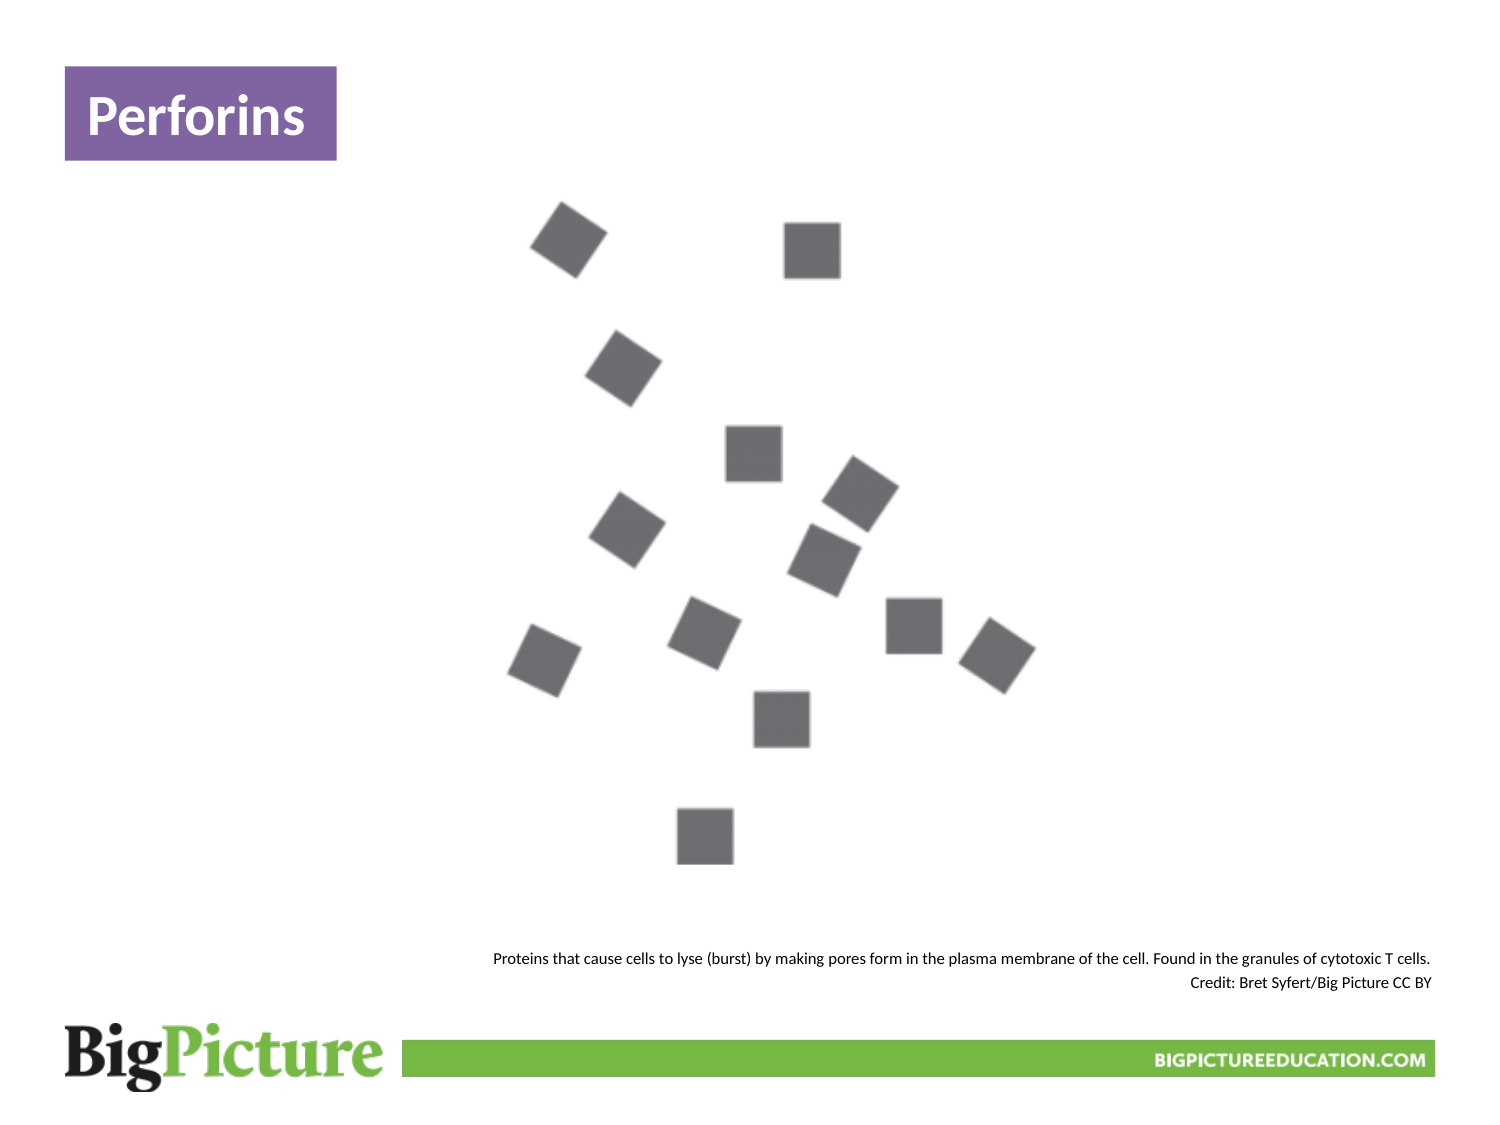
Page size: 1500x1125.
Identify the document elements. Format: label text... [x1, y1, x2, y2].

text_box [63, 64, 72, 123]
text_box Perforins [72, 63, 644, 123]
picture [29, 125, 1500, 970]
text_box Proteins that cause cells to lyse (burst) by making pores form in the plasma membrane of the cell. Found in the granules of cytotoxic T cells. Credit: Bret Syfert/Big Picture CC BY [64, 979, 1447, 1012]
picture [64, 1022, 1436, 1092]
